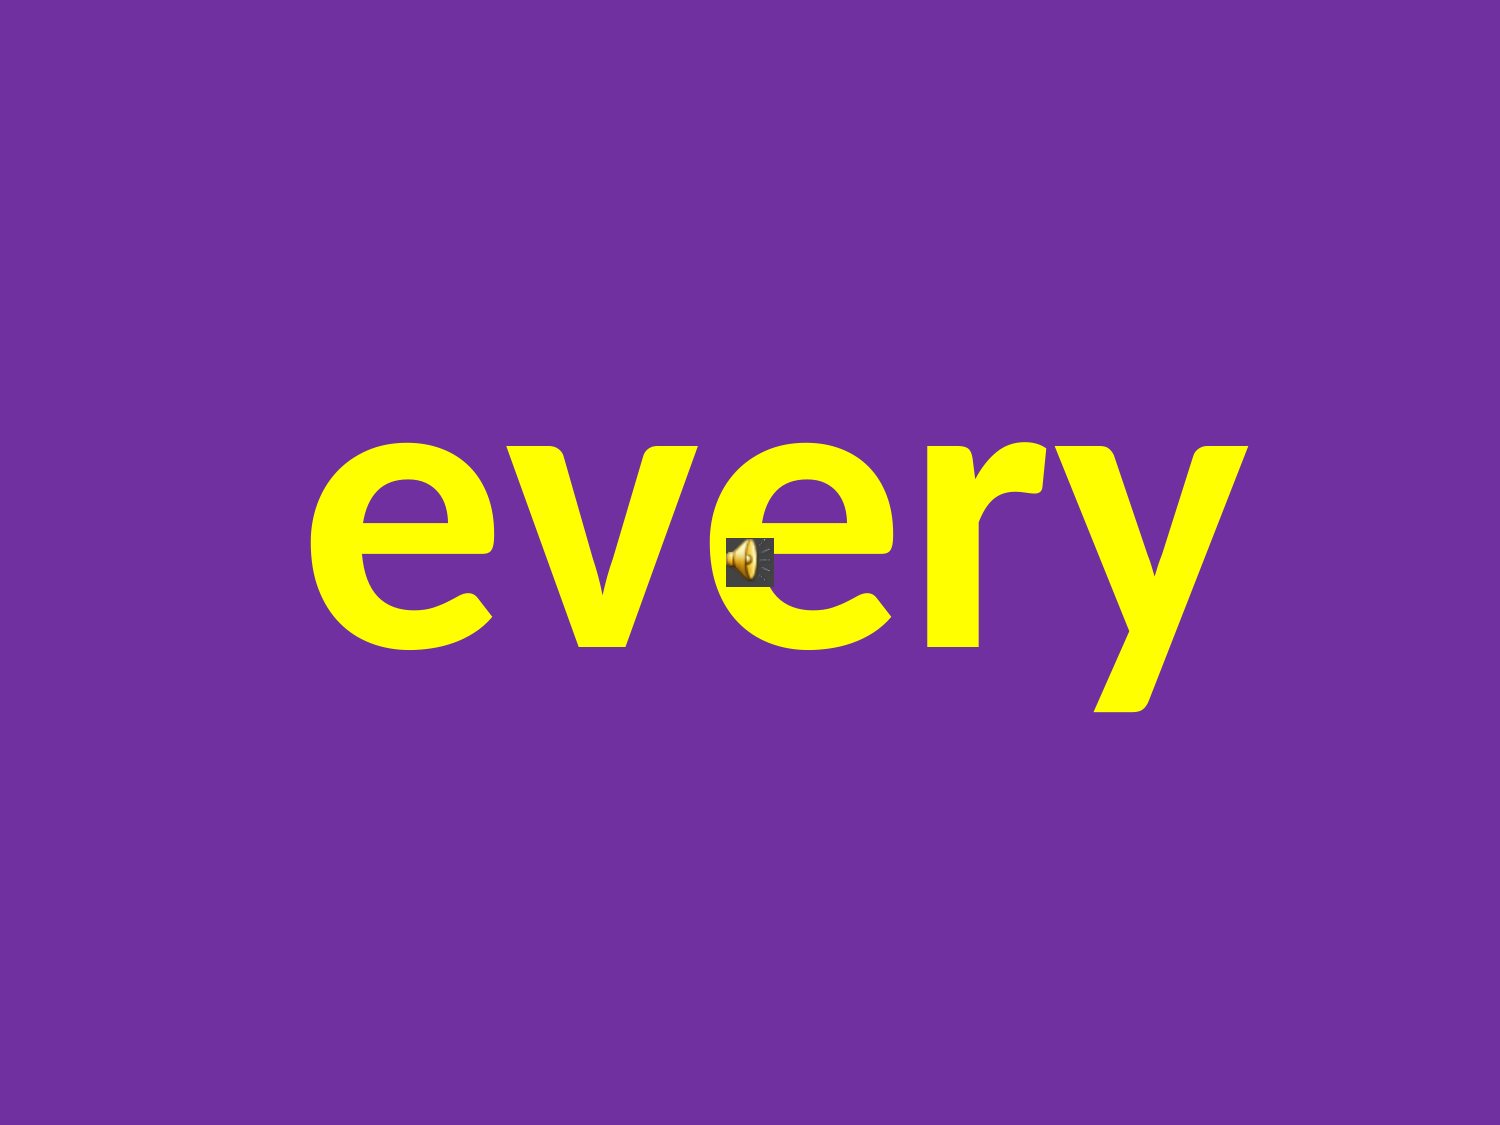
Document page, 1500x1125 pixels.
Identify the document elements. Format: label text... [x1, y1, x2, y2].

picture [724, 537, 776, 588]
text_box every [99, 224, 1450, 738]
